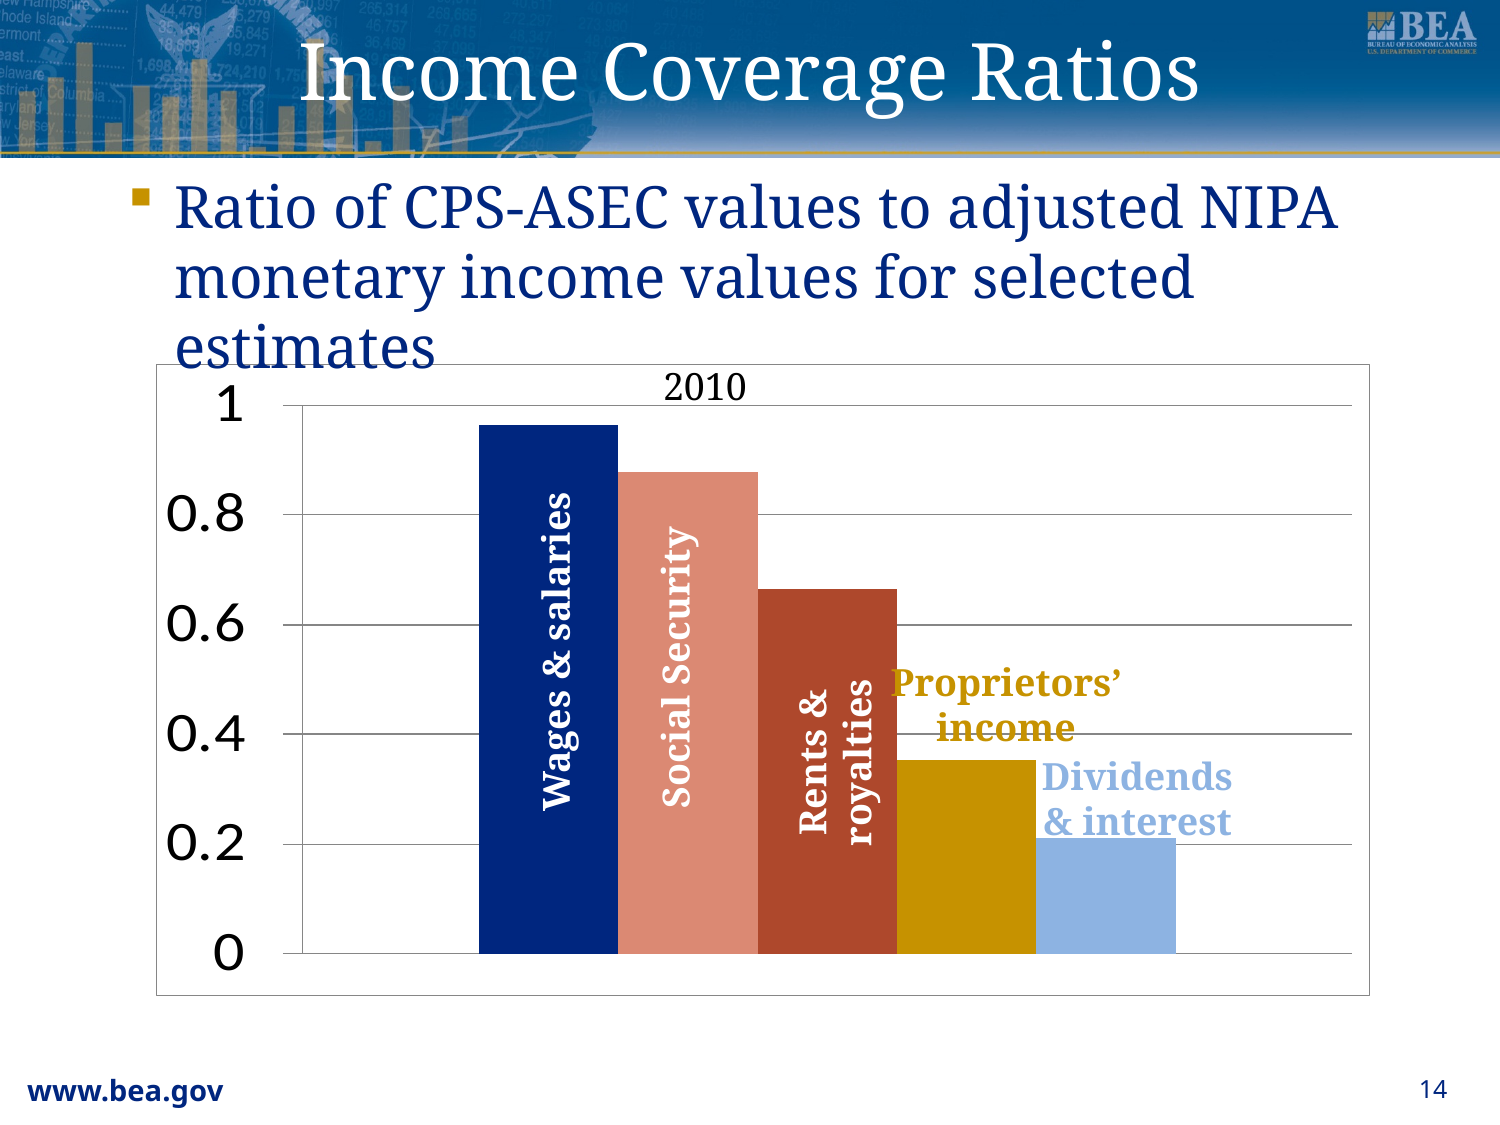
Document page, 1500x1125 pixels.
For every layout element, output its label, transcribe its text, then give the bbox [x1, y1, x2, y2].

list Ratio of CPS-ASEC values to adjusted NIPA monetary income values for selected estimates [37, 162, 1451, 326]
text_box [149, 358, 1376, 1001]
picture [0, 138, 1500, 158]
title Income Coverage Ratios [0, 0, 1500, 138]
slide_number 14 [1400, 1062, 1463, 1116]
